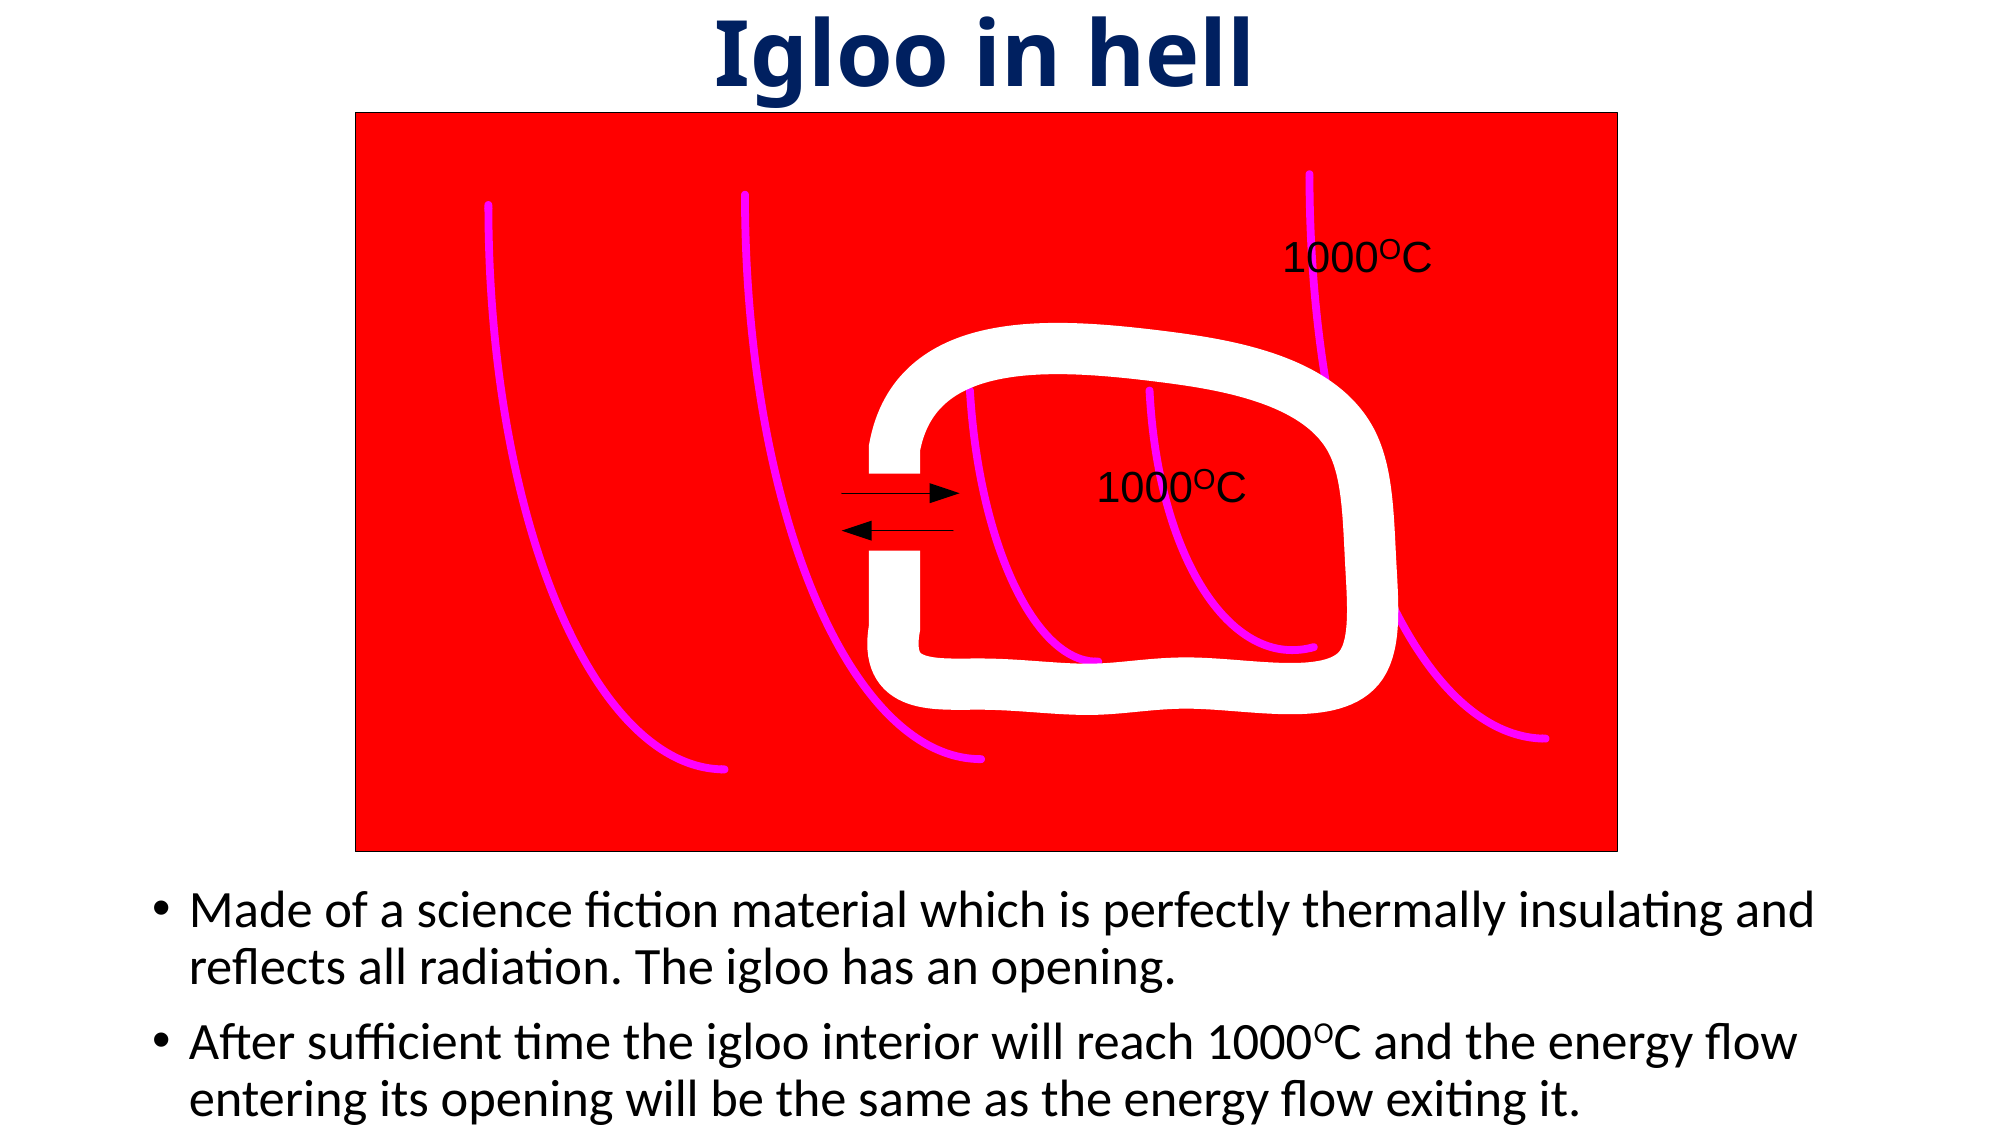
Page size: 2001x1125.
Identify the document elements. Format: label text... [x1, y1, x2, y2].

list Made of a science fiction material which is perfectly thermally insulating and reflects all radiation. The igloo has an opening. After sufficient time the igloo interior will reach 1000OC and the energy flow entering its opening will be the same as the energy flow exiting it. [137, 875, 1863, 1125]
title Igloo in hell [122, 1, 1848, 129]
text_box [349, 107, 1623, 857]
